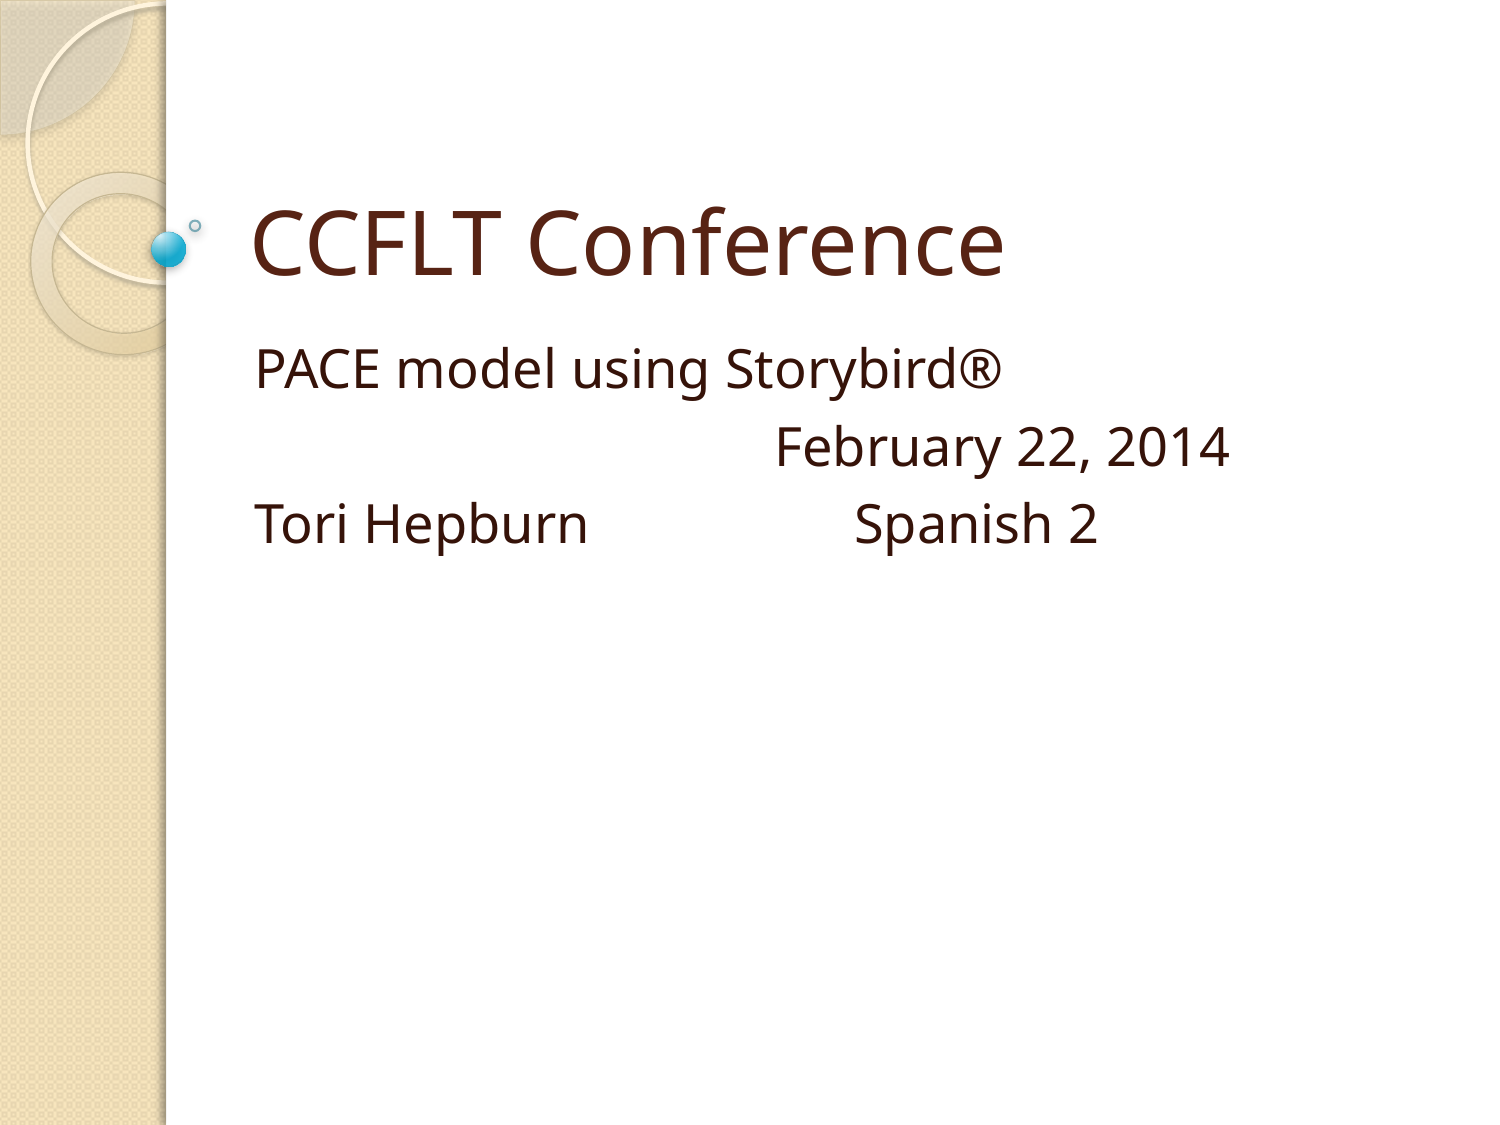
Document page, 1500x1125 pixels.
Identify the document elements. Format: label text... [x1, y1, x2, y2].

title CCFLT Conference [234, 59, 1450, 301]
subtitle PACE model using Storybird® February 22, 2014 Tori Hepburn Spanish 2 [234, 334, 1450, 591]
